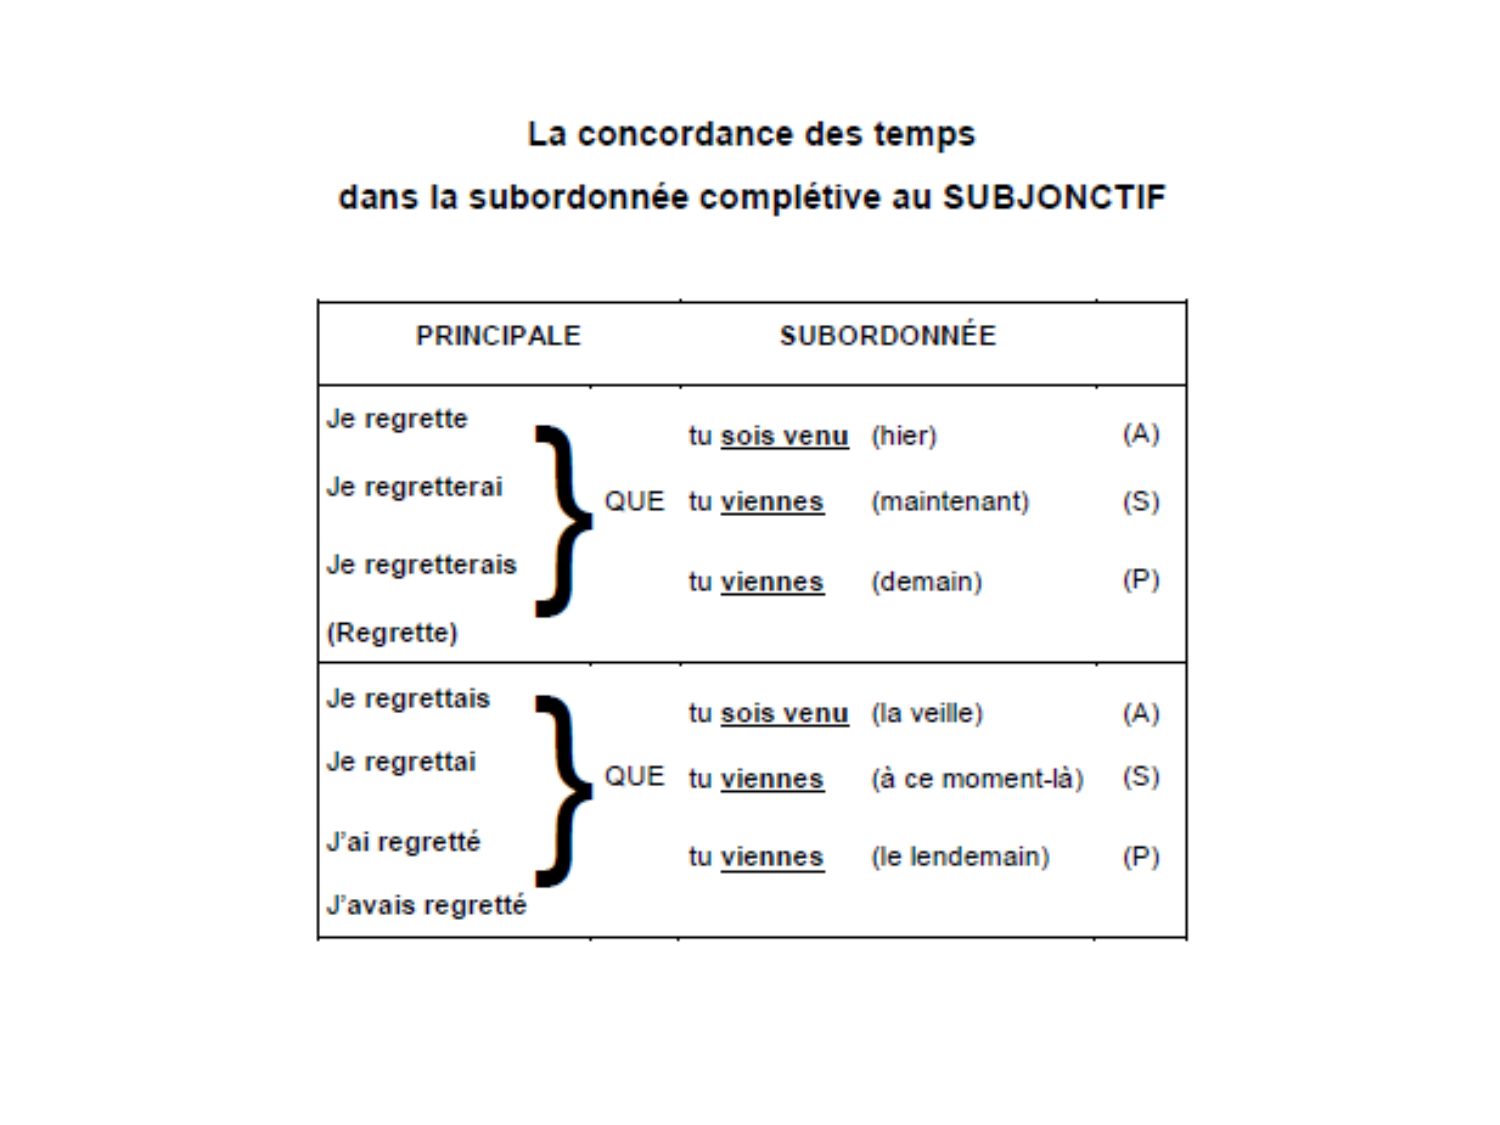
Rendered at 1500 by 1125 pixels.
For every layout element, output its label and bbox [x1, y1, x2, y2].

picture [229, 66, 1264, 988]
